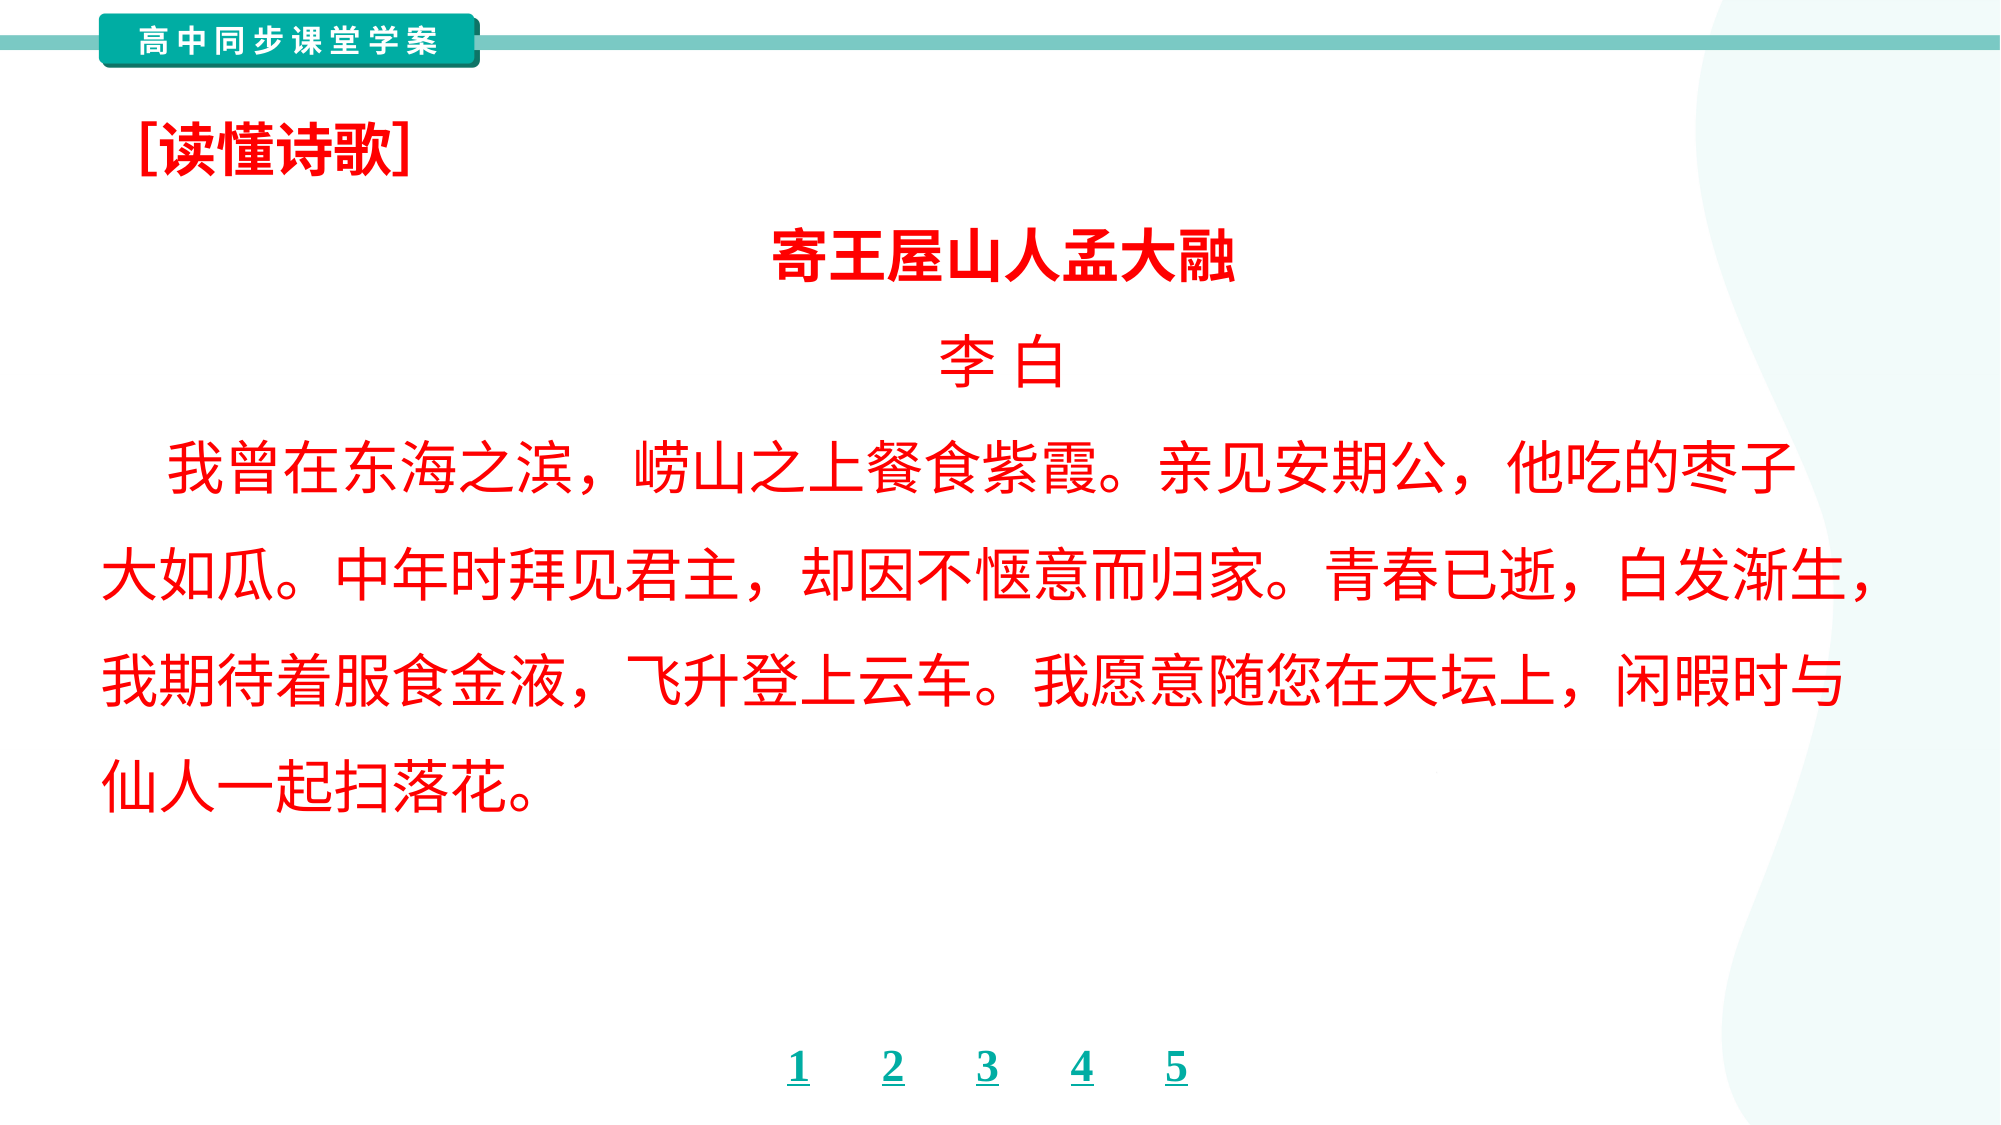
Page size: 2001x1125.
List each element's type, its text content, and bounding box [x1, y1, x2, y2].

picture [0, 0, 2000, 1125]
text_box ［读懂诗歌］ 寄王屋山人孟大融 李 白 我曾在东海之滨，崂山之上餐食紫霞。亲见安期公，他吃的枣子 大如瓜。中年时拜见君主，却因不惬意而归家。青春已逝，白发渐生， 我期待着服食金液，飞升登上云车。我愿意随您在天坛上，闲暇时与 仙人一起扫落花。 [100, 76, 1899, 821]
